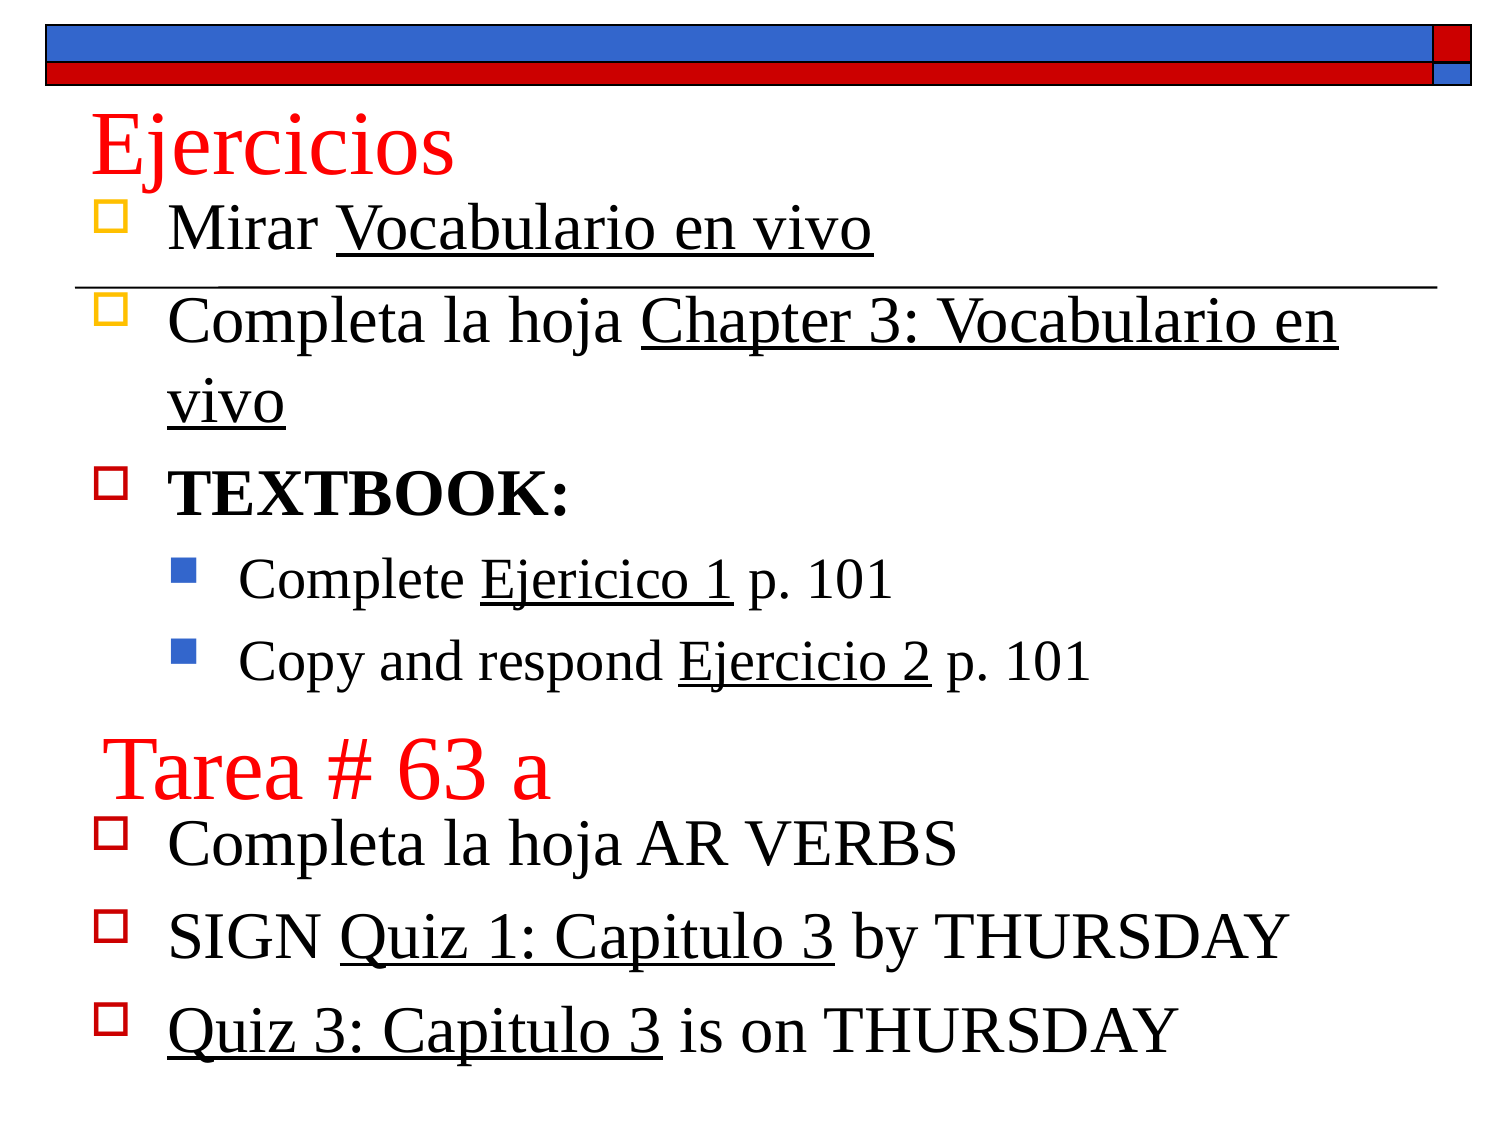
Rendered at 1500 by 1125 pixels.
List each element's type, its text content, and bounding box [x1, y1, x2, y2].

list Mirar Vocabulario en vivo Completa la hoja Chapter 3: Vocabulario en vivo TEXTBOOK: Complete Ejericico 1 p. 101 Copy and respond Ejercicio 2 p. 101 Completa la hoja AR VERBS SIGN Quiz 1: Capitulo 3 by THURSDAY Quiz 3: Capitulo 3 is on THURSDAY [75, 174, 1488, 1081]
text_box Tarea # 63 a [87, 637, 1438, 825]
title Ejercicios [75, 12, 1425, 174]
